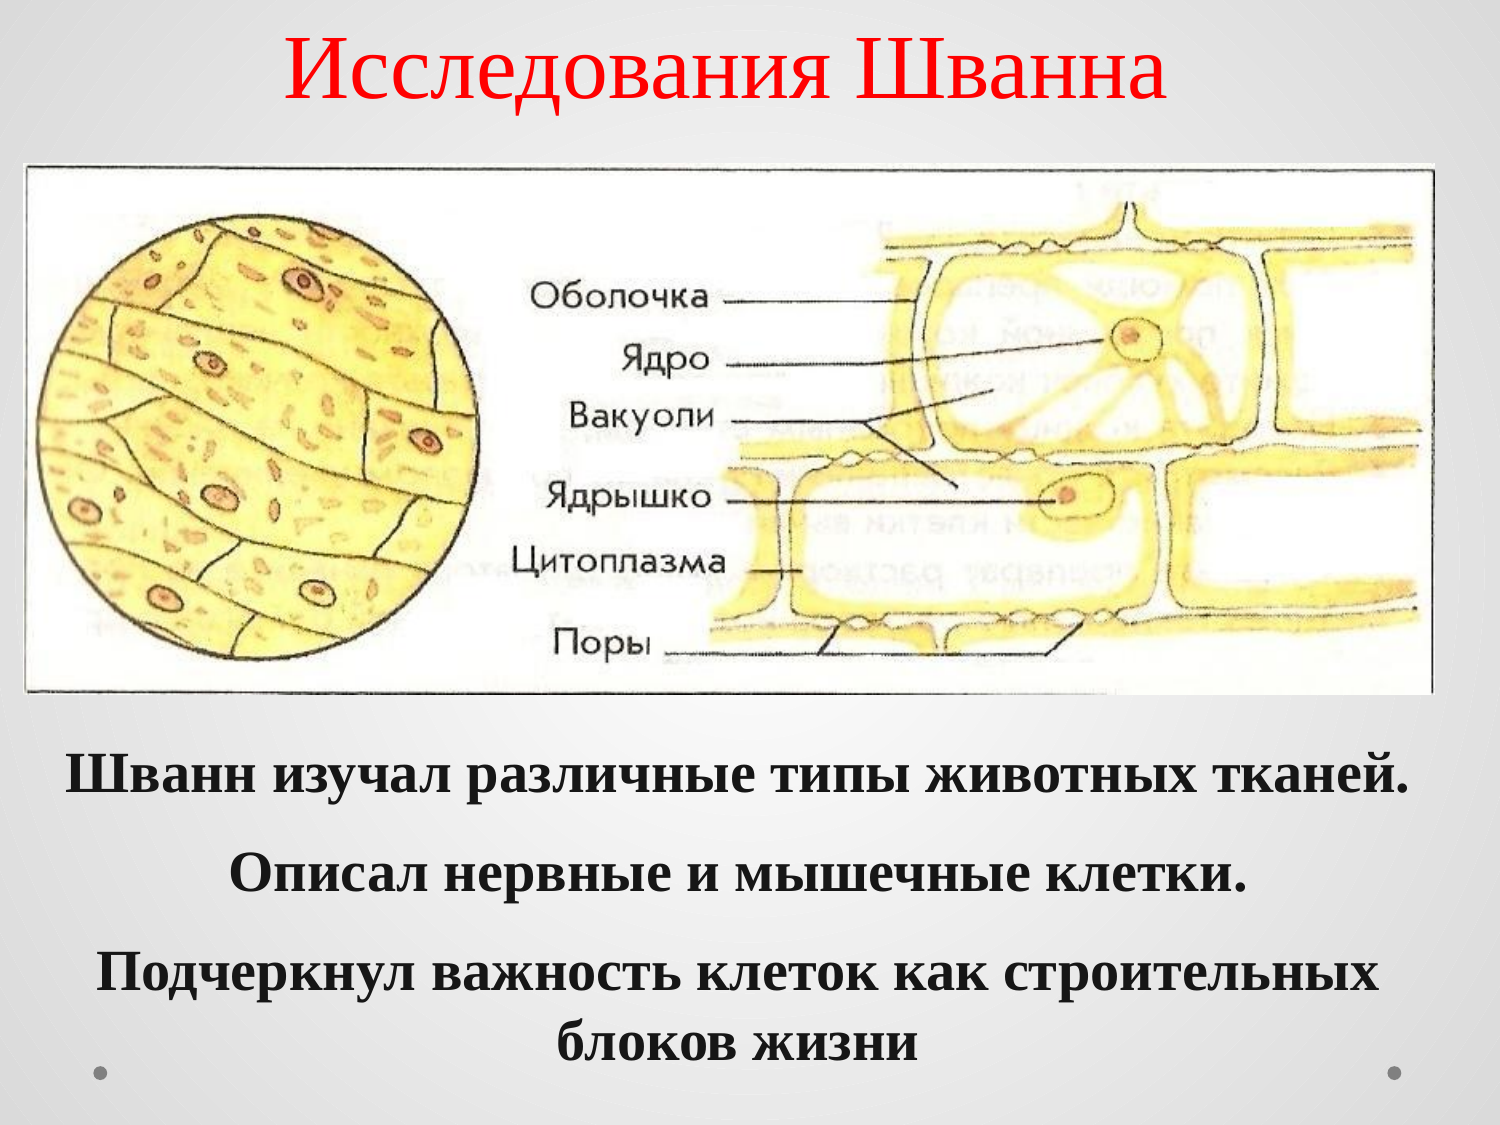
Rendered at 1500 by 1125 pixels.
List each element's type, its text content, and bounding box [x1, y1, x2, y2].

title [75, 0, 1425, 151]
text_box Исследования Шванна [29, 0, 1424, 125]
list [23, 163, 1436, 695]
text_box Шванн изучал различные типы животных тканей. Описал нервные и мышечные клетки. Подчеркнул важность клеток как строительных блоков жизни [46, 726, 1429, 1080]
